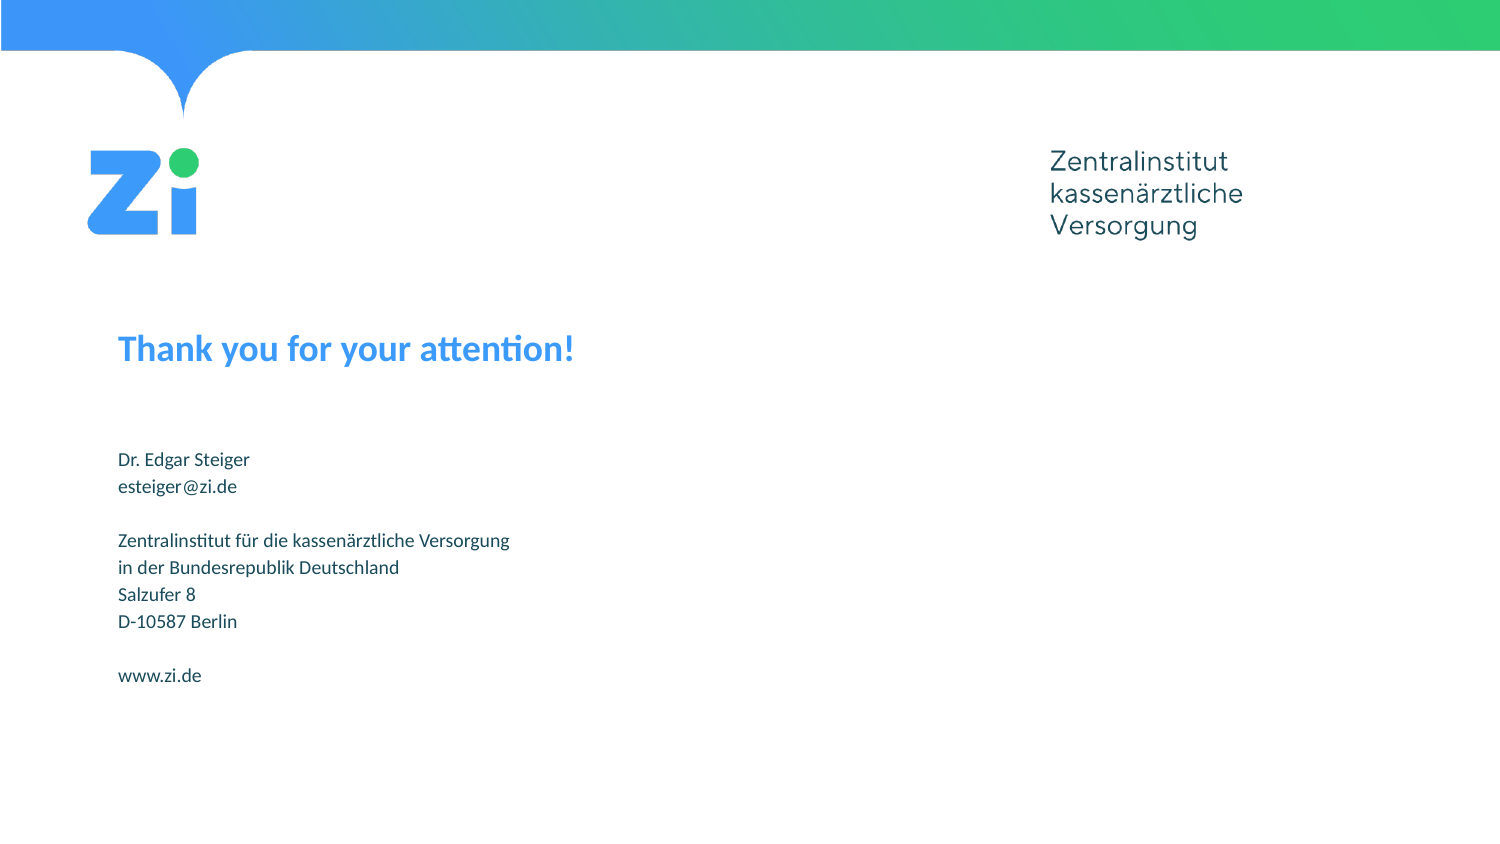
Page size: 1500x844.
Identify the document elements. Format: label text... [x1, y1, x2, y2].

text_box Dr. Edgar Steiger esteiger@zi.de Zentralinstitut für die kassenärztliche Versorgung in der Bundesrepublik Deutschland Salzufer 8 D-10587 Berlin www.zi.de [118, 442, 709, 763]
picture [0, 0, 1500, 844]
title Thank you for your attention! [118, 324, 945, 370]
